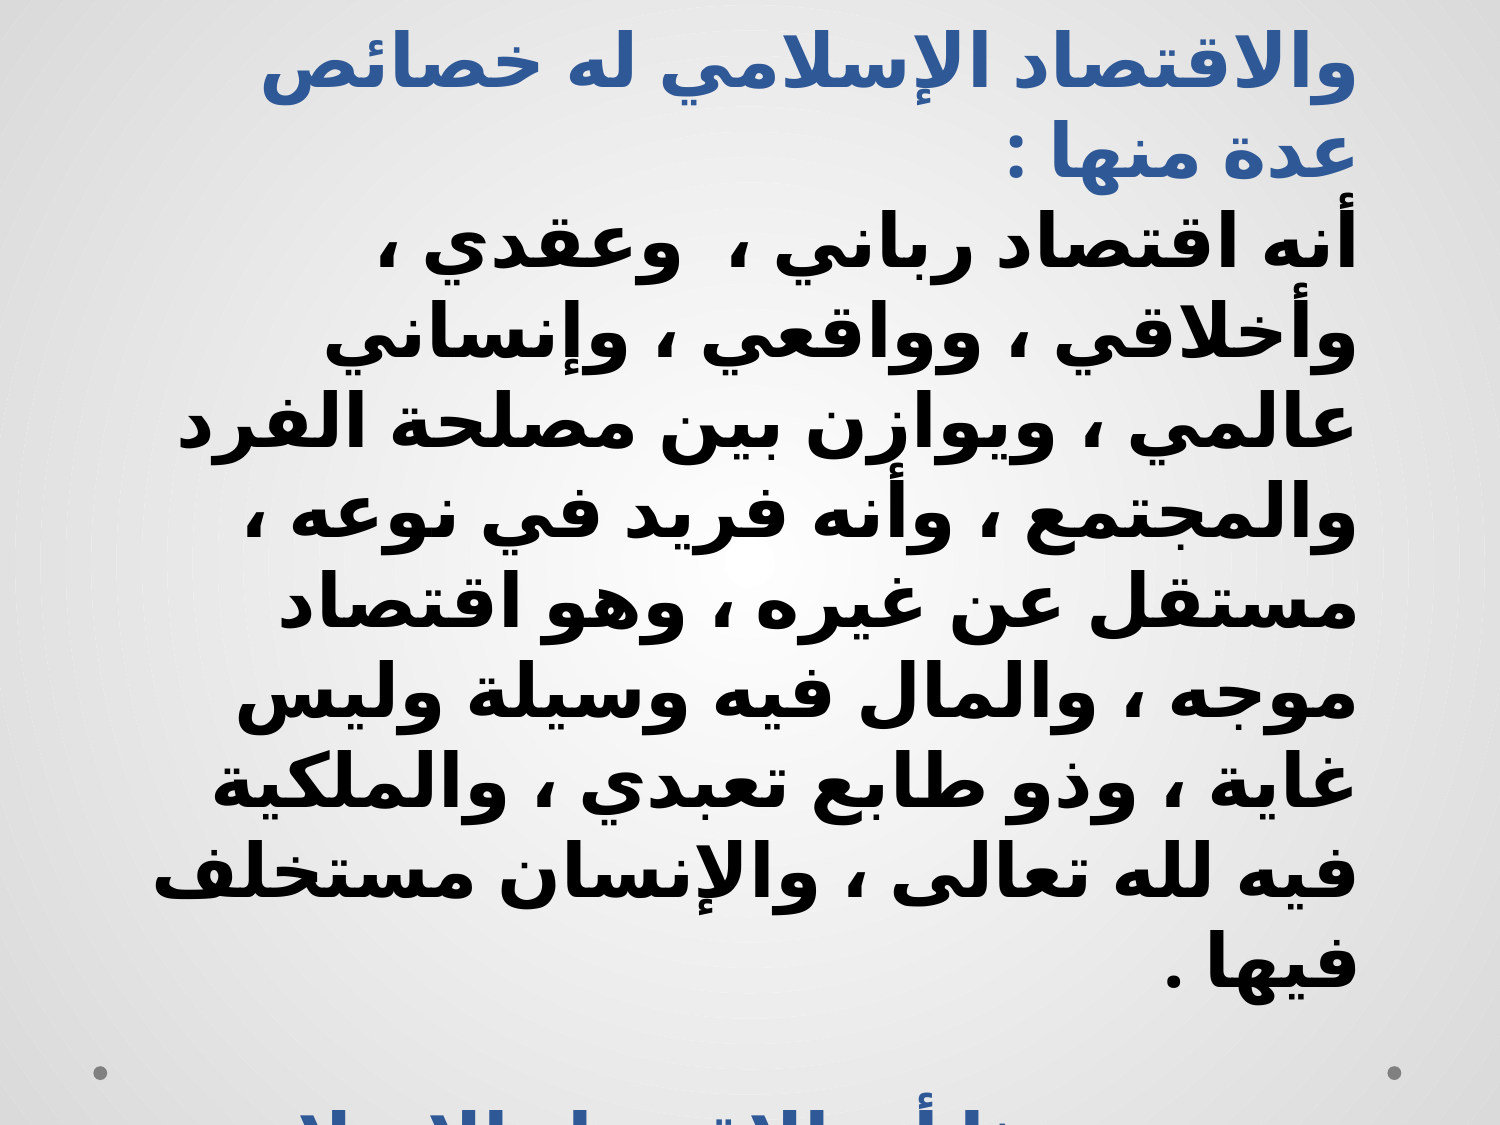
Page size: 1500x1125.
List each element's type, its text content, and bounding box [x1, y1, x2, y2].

text_box والاقتصاد الإسلامي له خصائص عدة منها : أنه اقتصاد رباني ، وعقدي ، وأخلاقي ، وواقعي ، وإنساني عالمي ، ويوازن بين مصلحة الفرد والمجتمع ، وأنه فريد في نوعه ، مستقل عن غيره ، وهو اقتصاد موجه ، والمال فيه وسيلة وليس غاية ، وذو طابع تعبدي ، والملكية فيه لله تعالى ، والإنسان مستخلف فيها . و معنى هذا أن الاقتصاد الاسلامي في جملته مصدره الوحي ، أو الاجتهاد في ضوئه وهذه الخصيصة لا توجد في أي مذهب اقتصادي آخر، فكل المذاهب الاخرى من وضع البشر. [100, 4, 1376, 1125]
